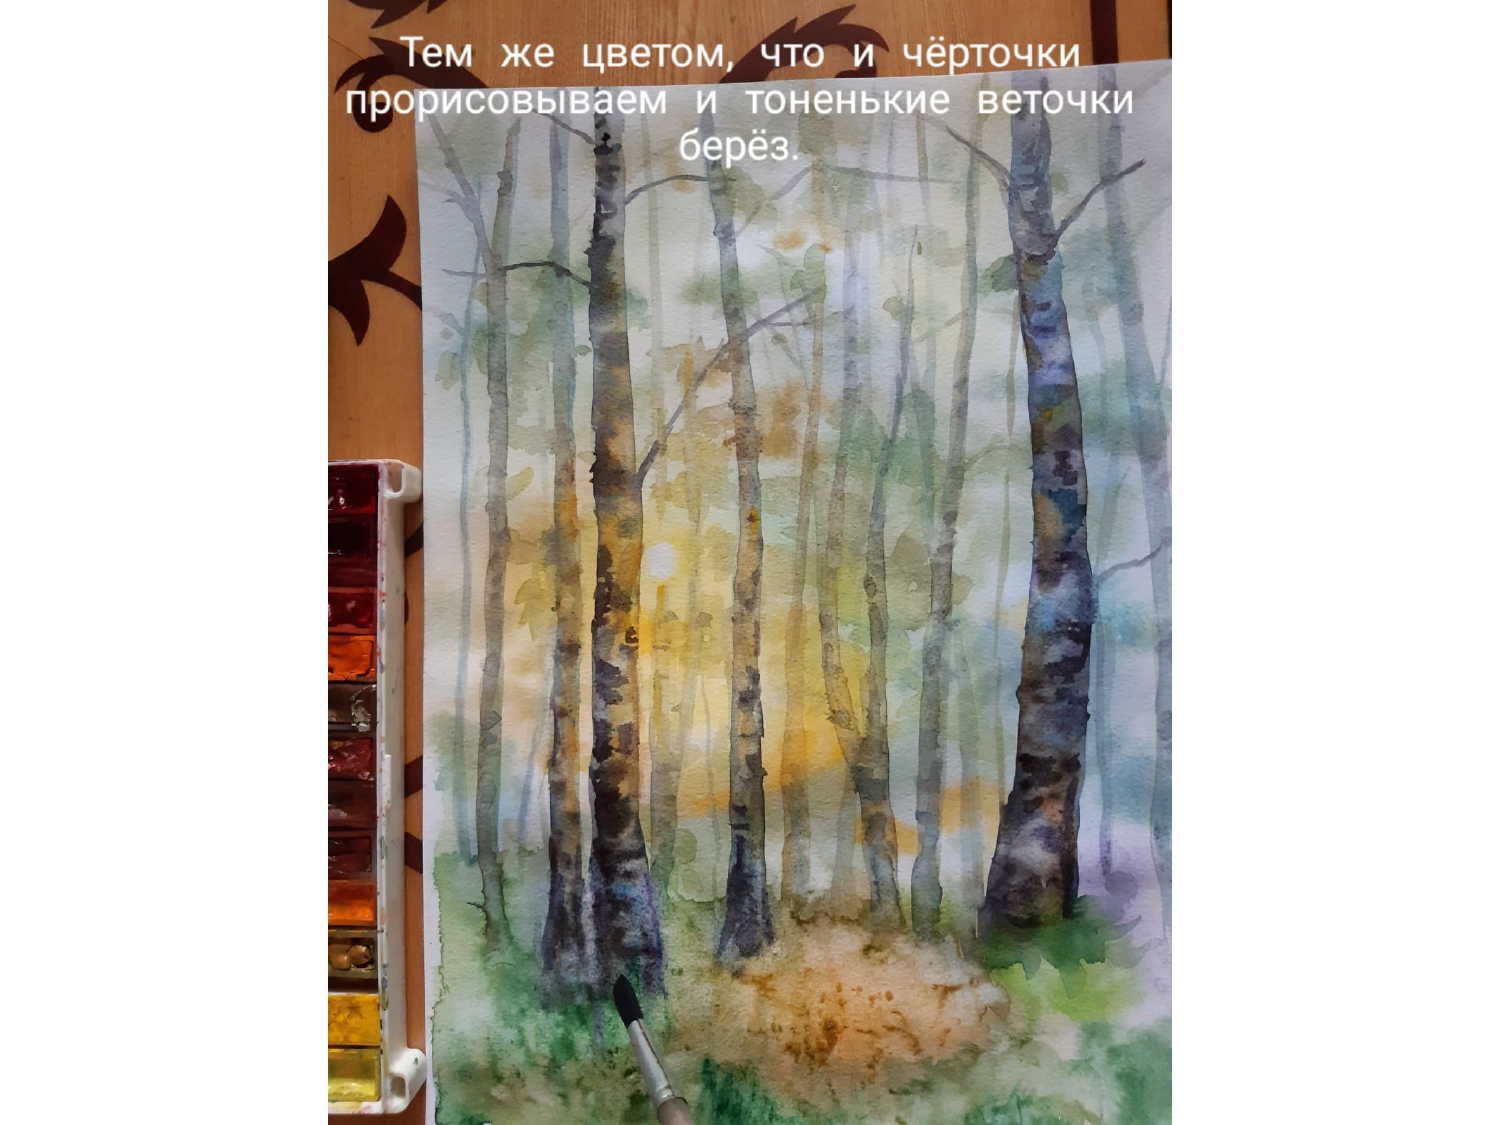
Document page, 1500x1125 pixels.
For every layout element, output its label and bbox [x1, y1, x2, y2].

picture [327, 0, 1173, 1125]
